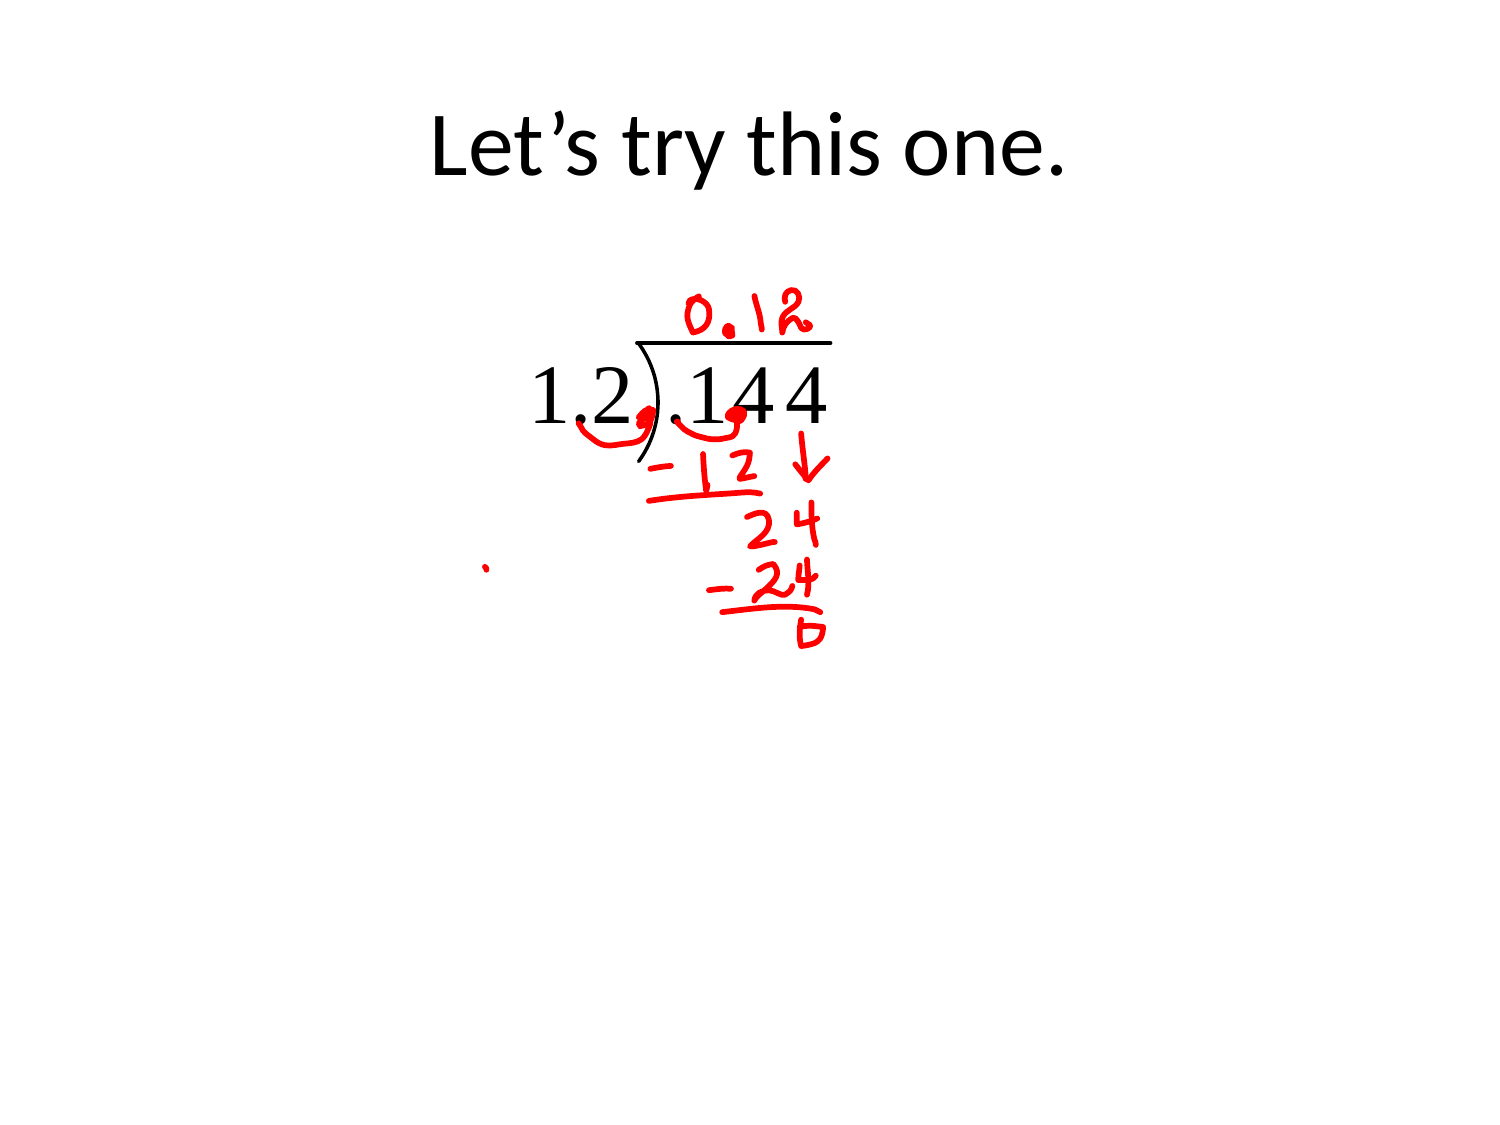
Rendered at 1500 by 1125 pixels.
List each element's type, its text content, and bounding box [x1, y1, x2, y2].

list [62, 287, 1413, 1031]
title Let’s try this one. [74, 44, 1426, 233]
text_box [524, 324, 850, 481]
